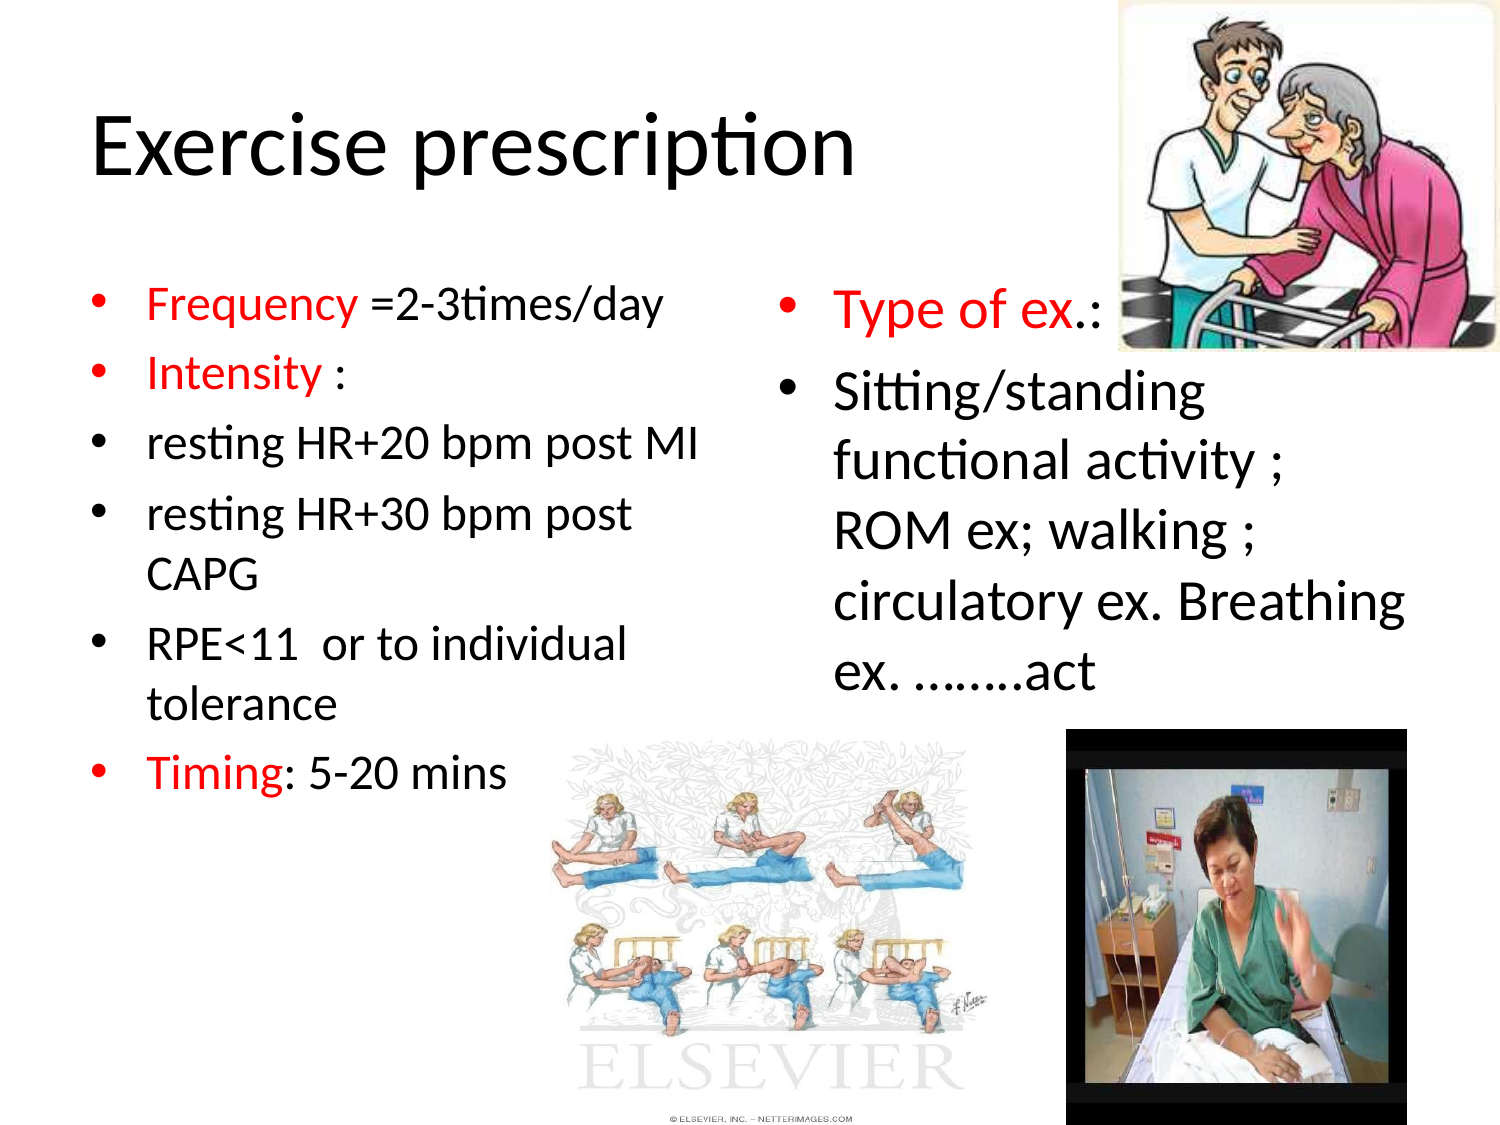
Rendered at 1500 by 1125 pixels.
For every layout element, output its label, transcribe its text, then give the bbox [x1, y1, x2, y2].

list Frequency =2-3times/day Intensity : resting HR+20 bpm post MI resting HR+30 bpm post CAPG RPE<11 or to individual tolerance Timing: 5-20 mins [75, 262, 738, 1005]
list Type of ex.: Sitting/standing functional activity ; ROM ex; walking ; circulatory ex. Breathing ex. ……..act [762, 262, 1425, 1005]
picture [1066, 728, 1407, 1125]
picture [1118, 0, 1500, 352]
picture [550, 714, 991, 1125]
title Exercise prescription [75, 45, 1113, 233]
